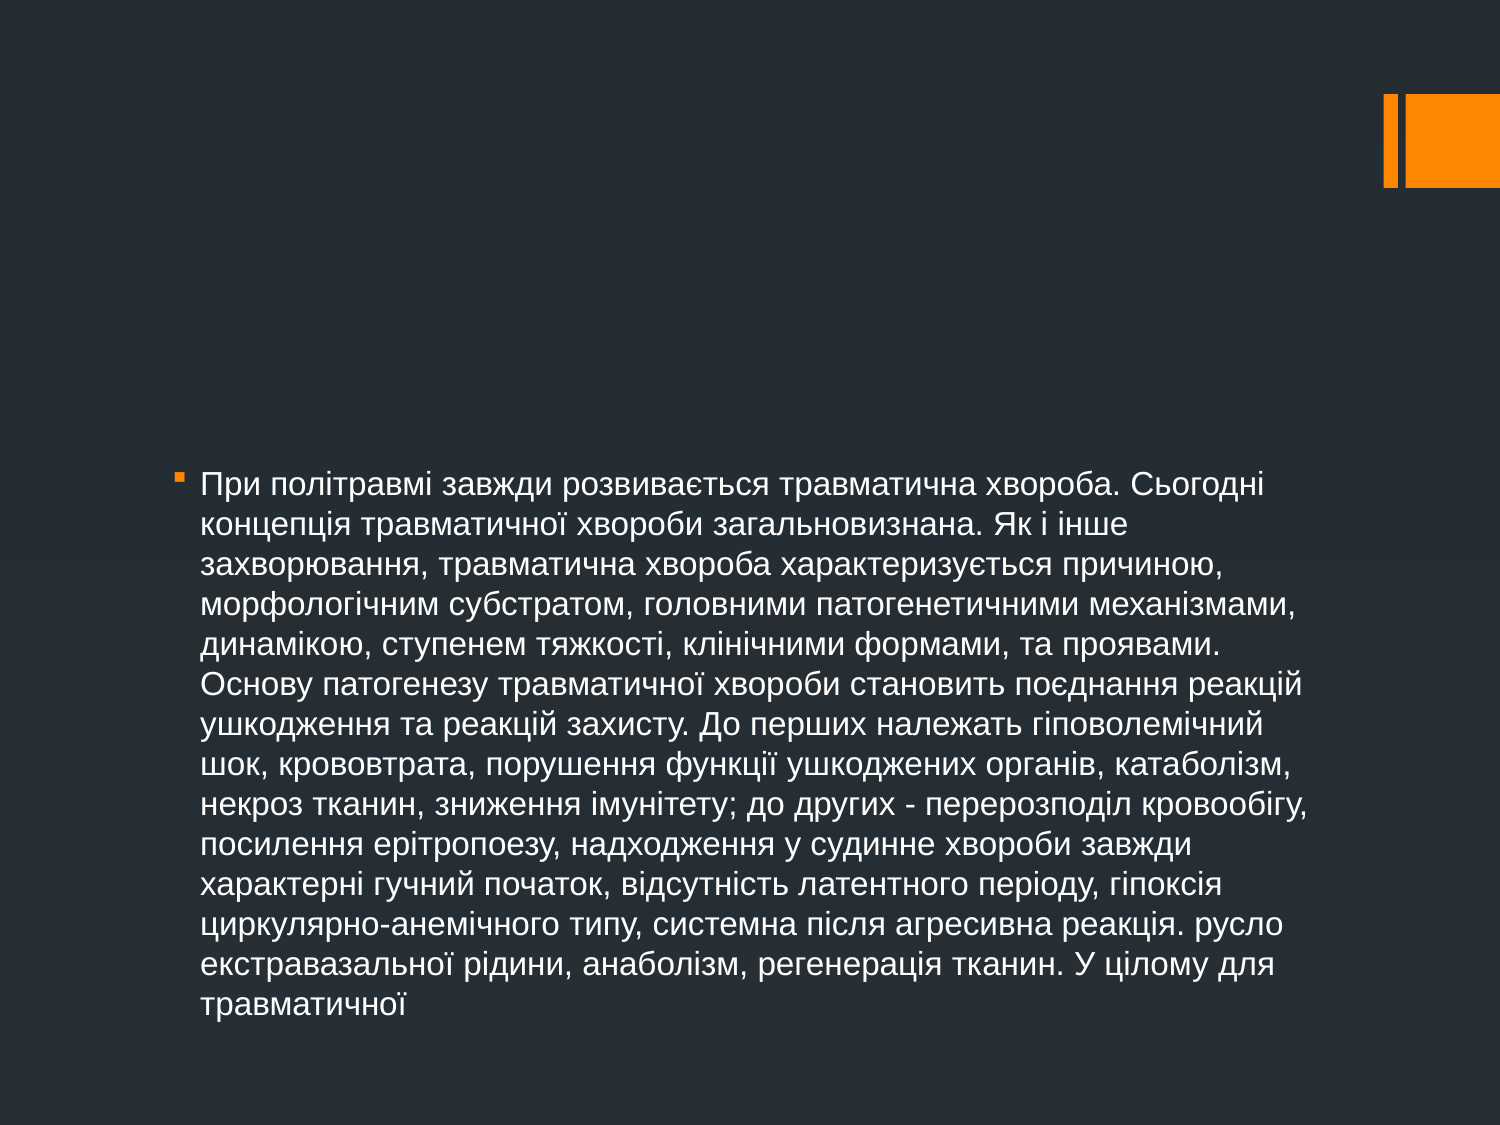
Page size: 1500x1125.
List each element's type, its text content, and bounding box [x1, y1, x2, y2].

list При політравмі завжди розвивається травматична хвороба. Сьогодні концепція травматичної хвороби загальновизнана. Як і інше захворювання, травматична хвороба характеризується причиною, морфологічним субстратом, головними патогенетичними механізмами, динамікою, ступенем тяжкості, клінічними формами, та проявами. Основу патогенезу травматичної хвороби становить поєднання реакцій ушкодження та реакцій захисту. До перших належать гіповолемічний шок, крововтрата, порушення функції ушкоджених органів, катаболізм, некроз тканин, зниження імунітету; до других - перерозподіл кровообігу, посилення ерітропоезу, надходження у судинне хвороби завжди характерні гучний початок, відсутність латентного періоду, гіпоксія циркулярно-анемічного типу, системна після агресивна реакція. русло екстравазальної рідини, анаболізм, регенерація тканин. У цілому для травматичної [150, 454, 1350, 1035]
